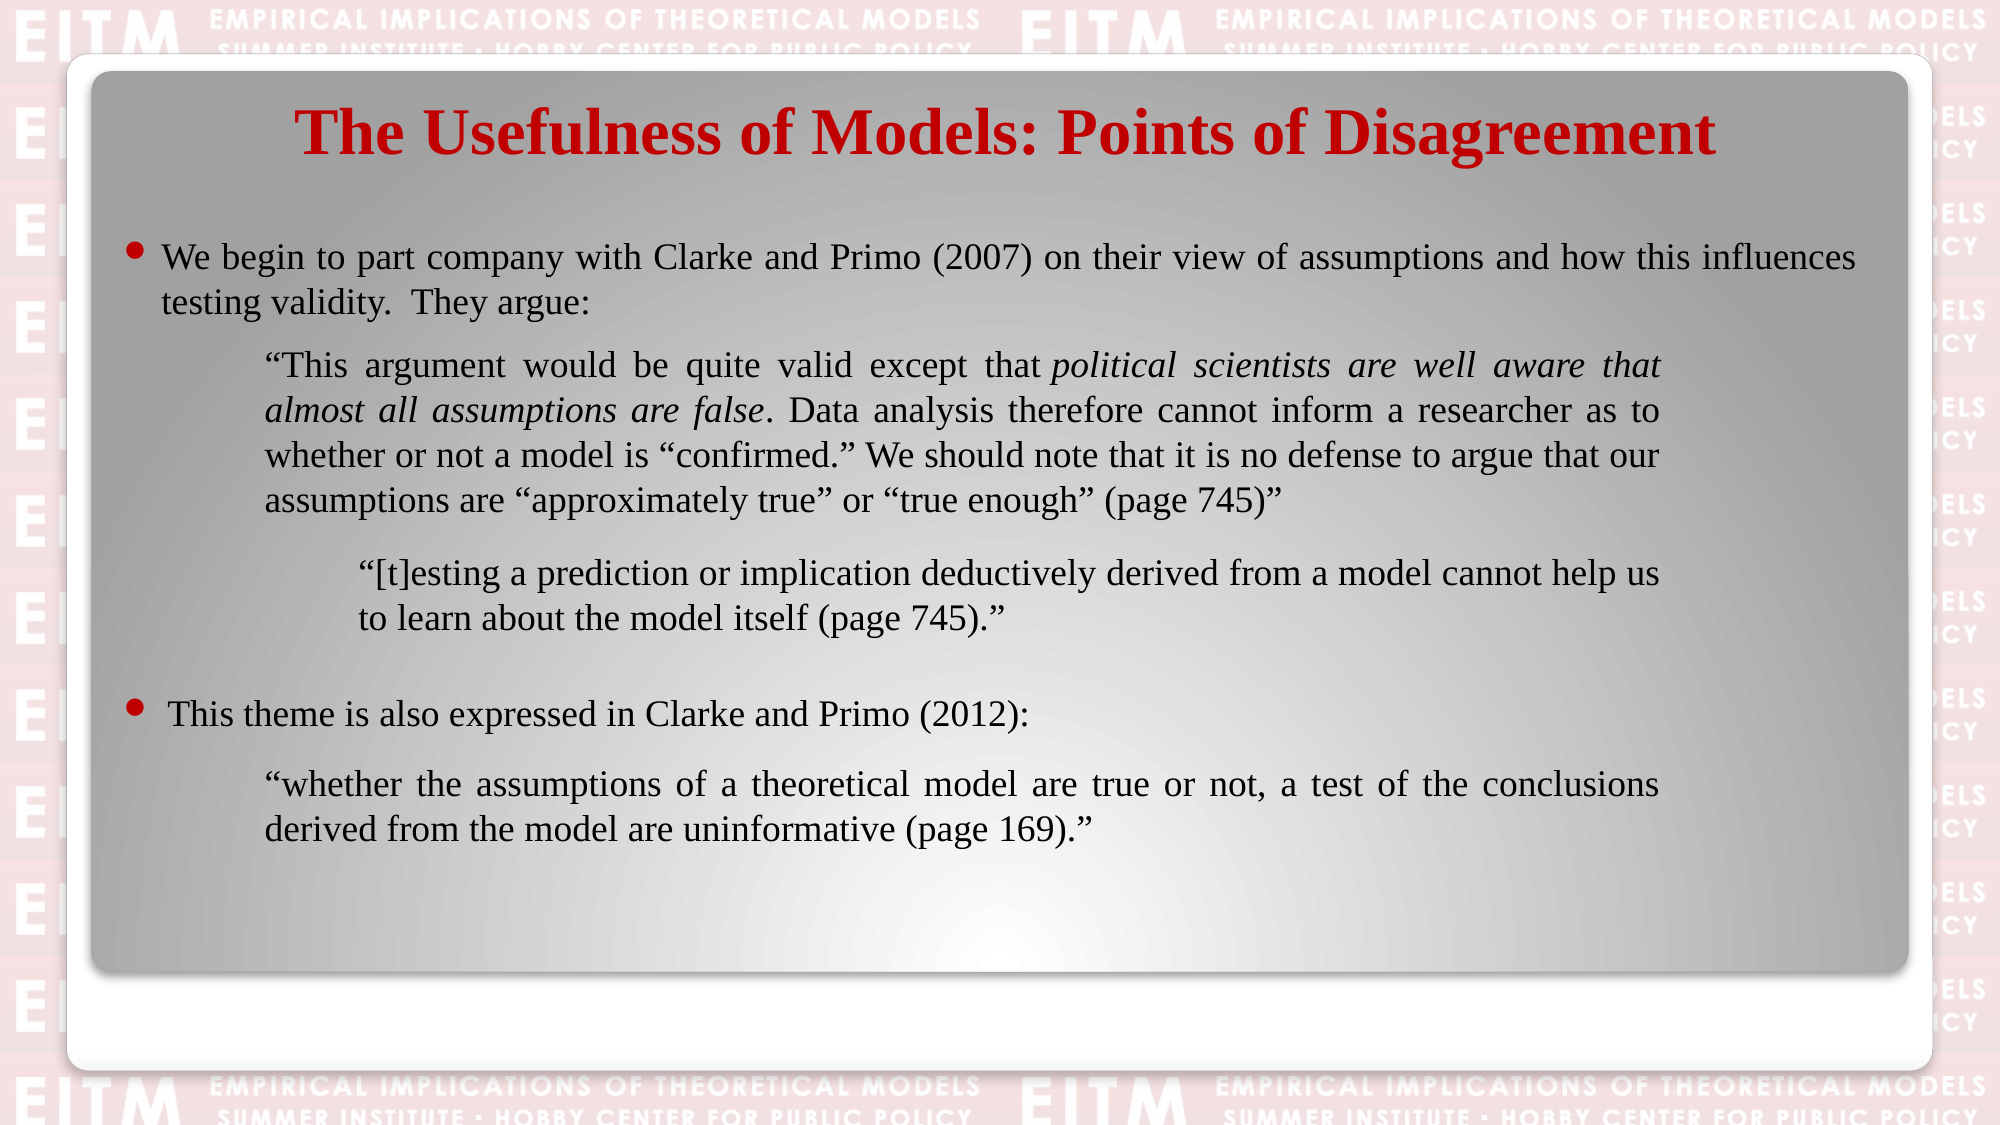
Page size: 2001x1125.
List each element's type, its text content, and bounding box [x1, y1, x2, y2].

title The Usefulness of Models: Points of Disagreement [111, 26, 1902, 176]
text_box “This argument would be quite valid except that political scientists are well aware that almost all assumptions are false. Data analysis therefore cannot inform a researcher as to whether or not a model is “confirmed.” We should note that it is no defense to argue that our assumptions are “approximately true” or “true enough” (page 745)” “[t]esting a prediction or implication deductively derived from a model cannot help us to learn about the model itself (page 745).” [249, 332, 1677, 646]
list We begin to part company with Clarke and Primo (2007) on their view of assumptions and how this influences testing validity. They argue: This theme is also expressed in Clarke and Primo (2012): [93, 216, 1874, 979]
text_box “whether the assumptions of a theoretical model are true or not, a test of the conclusions derived from the model are uninformative (page 169).” [249, 751, 1677, 857]
